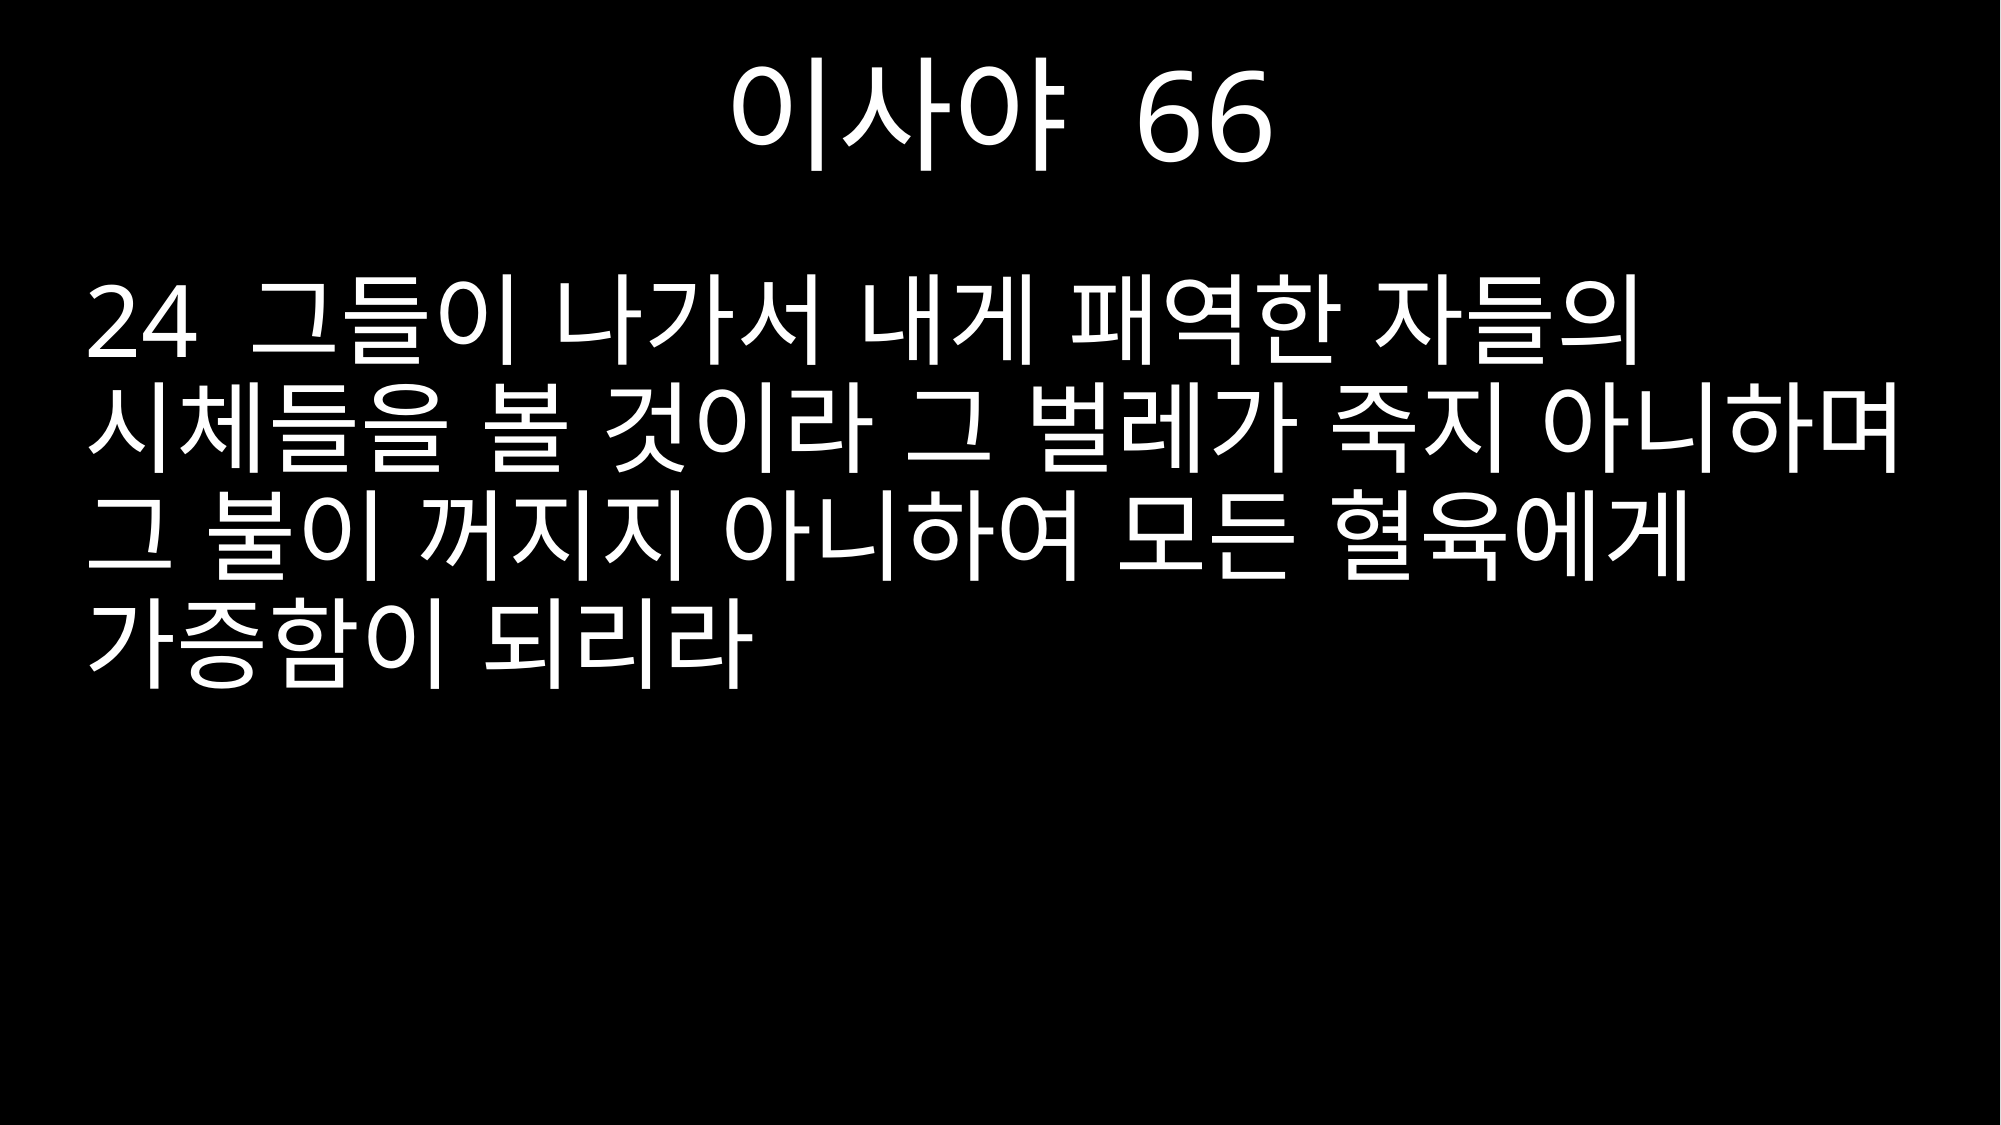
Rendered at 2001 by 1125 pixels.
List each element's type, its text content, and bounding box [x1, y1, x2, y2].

list 24 그들이 나가서 내게 패역한 자들의 시체들을 볼 것이라 그 벌레가 죽지 아니하며 그 불이 꺼지지 아니하여 모든 혈육에게 가증함이 되리라 [69, 263, 1953, 423]
picture [0, 0, 2001, 1125]
footer 이사야 66 [0, 32, 2000, 192]
